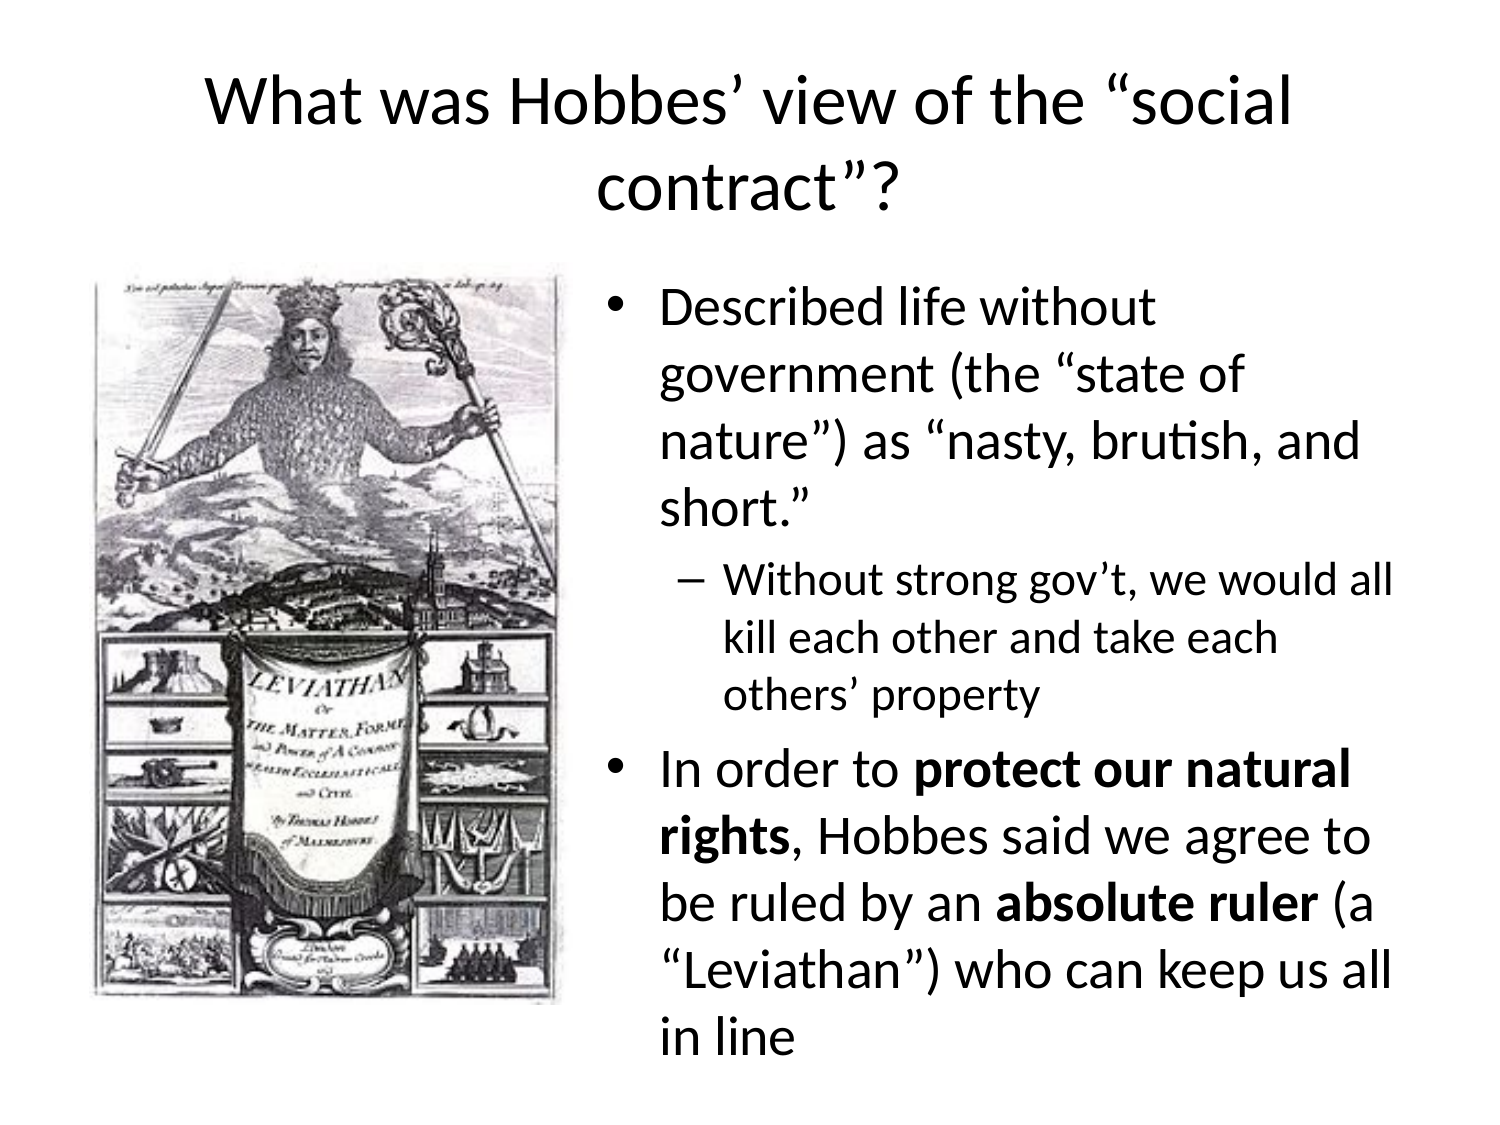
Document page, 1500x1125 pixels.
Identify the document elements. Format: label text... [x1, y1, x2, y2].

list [0, 262, 663, 1006]
title What was Hobbes’ view of the “social contract”? [75, 45, 1425, 233]
list Described life without government (the “state of nature”) as “nasty, brutish, and short.” Without strong gov’t, we would all kill each other and take each others’ property In order to protect our natural rights, Hobbes said we agree to be ruled by an absolute ruler (a “Leviathan”) who can keep us all in line [590, 262, 1425, 1083]
